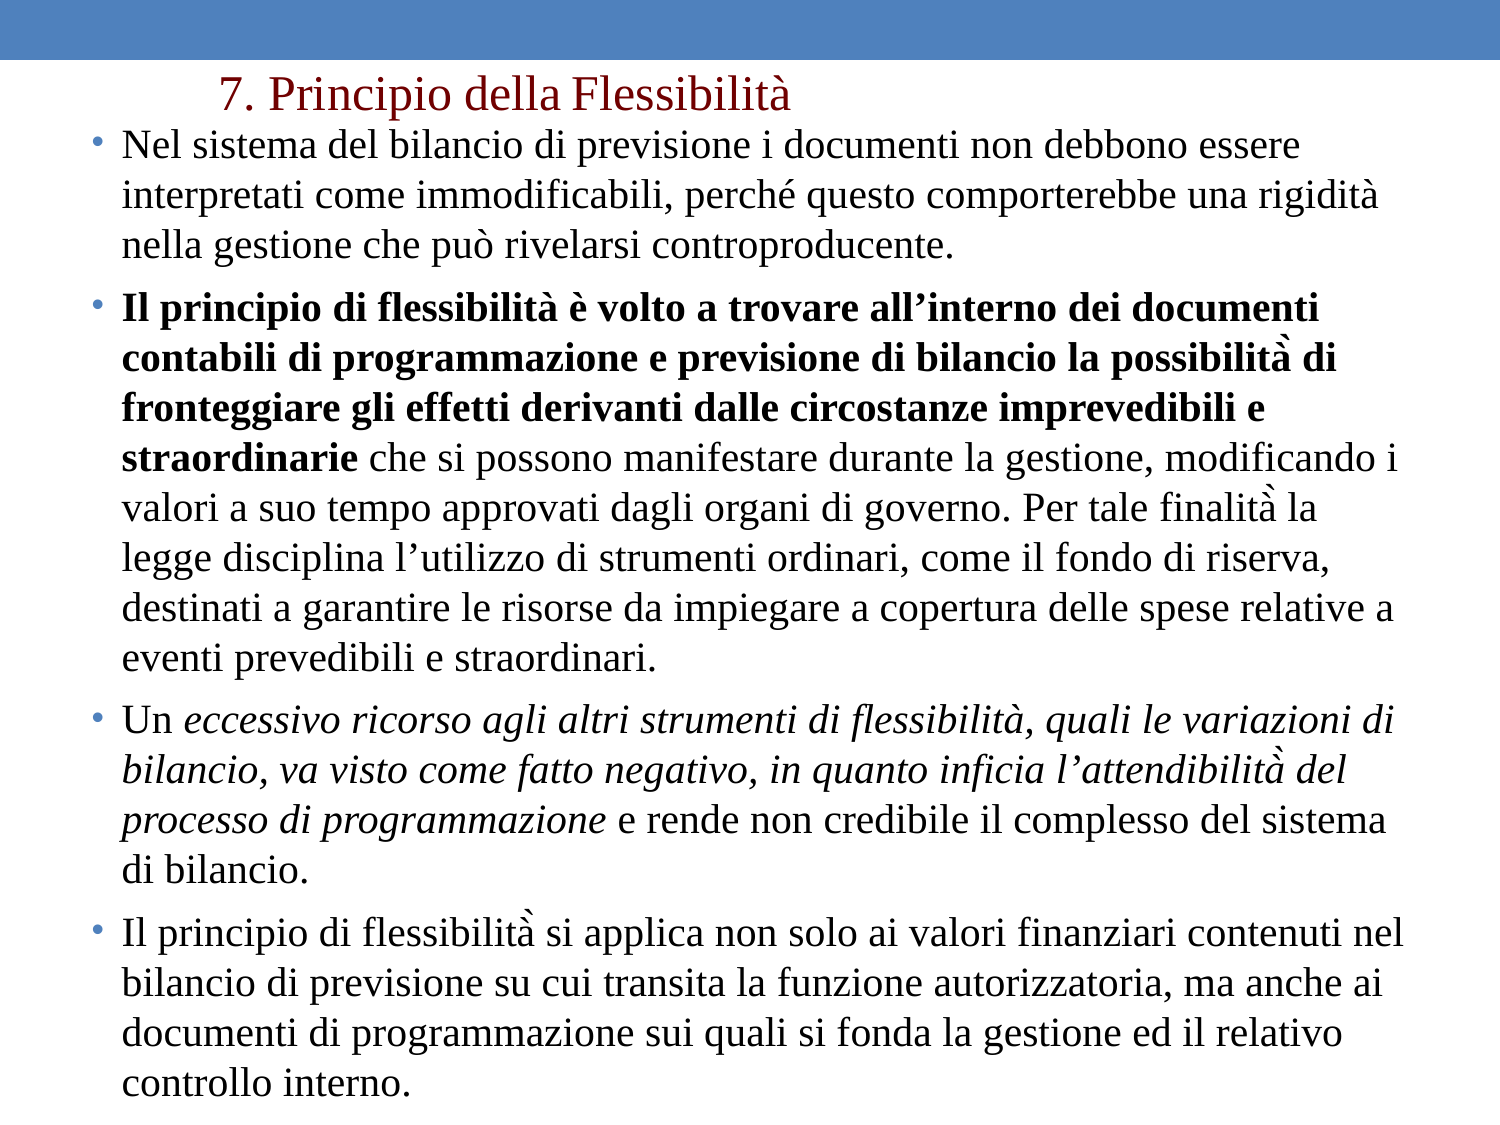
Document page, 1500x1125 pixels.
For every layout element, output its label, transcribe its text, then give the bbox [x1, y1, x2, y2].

list Nel sistema del bilancio di previsione i documenti non debbono essere interpretati come immodificabili, perché questo comporterebbe una rigidità nella gestione che può rivelarsi controproducente. Il principio di flessibilità è volto a trovare all’interno dei documenti contabili di programmazione e previsione di bilancio la possibilità̀ di fronteggiare gli effetti derivanti dalle circostanze imprevedibili e straordinarie che si possono manifestare durante la gestione, modificando i valori a suo tempo approvati dagli organi di governo. Per tale finalità̀ la legge disciplina l’utilizzo di strumenti ordinari, come il fondo di riserva, destinati a garantire le risorse da impiegare a copertura delle spese relative a eventi prevedibili e straordinari. Un eccessivo ricorso agli altri strumenti di flessibilità, quali le variazioni di bilancio, va visto come fatto negativo, in quanto inficia l’attendibilità̀ del processo di programmazione e rende non credibile il complesso del sistema di bilancio. Il principio di flessibilità̀ si applica non solo ai valori finanziari contenuti nel bilancio di previsione su cui transita la funzione autorizzatoria, ma anche ai documenti di programmazione sui quali si fonda la gestione ed il relativo controllo interno. [76, 109, 1424, 653]
text_box 7. Principio della Flessibilità [203, 53, 1350, 129]
